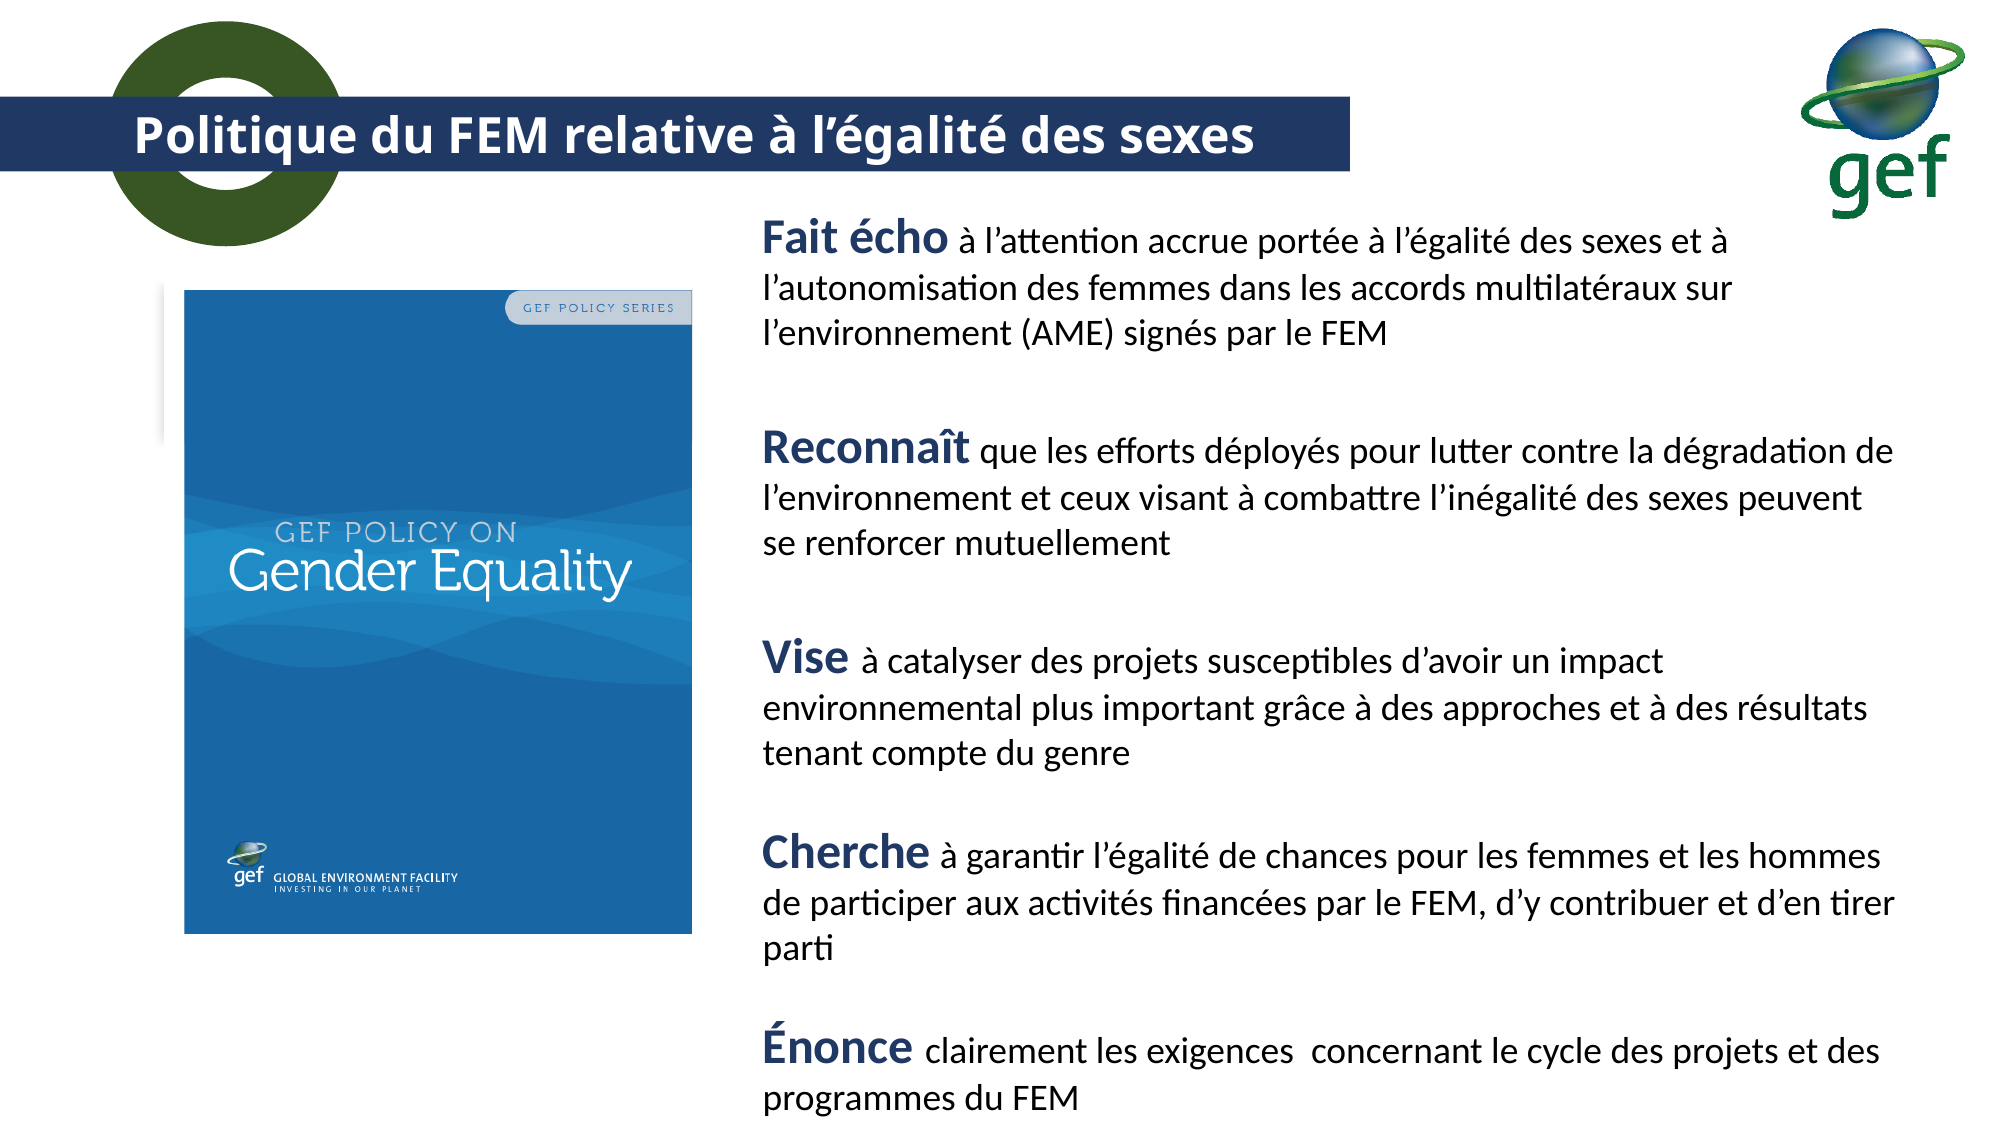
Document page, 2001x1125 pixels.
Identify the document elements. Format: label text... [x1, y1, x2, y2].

picture [184, 288, 693, 934]
text_box [111, 20, 340, 96]
text_box Politique du FEM relative à l’égalité des sexes [0, 96, 1350, 172]
text_box Fait écho à l’attention accrue portée à l’égalité des sexes et à l’autonomisation des femmes dans les accords multilatéraux sur l’environnement (AME) signés par le FEM Reconnaît que les efforts déployés pour lutter contre la dégradation de l’environnement et ceux visant à combattre l’inégalité des sexes peuvent se renforcer mutuellement Vise à catalyser des projets susceptibles d’avoir un impact environnemental plus important grâce à des approches et à des résultats tenant compte du genre Cherche à garantir l’égalité de chances pour les femmes et les hommes de participer aux activités financées par le FEM, d’y contribuer et d’en tirer parti Énonce clairement les exigences concernant le cycle des projets et des programmes du FEM [747, 150, 1915, 1125]
picture [1796, 22, 1969, 224]
text_box [111, 172, 340, 248]
